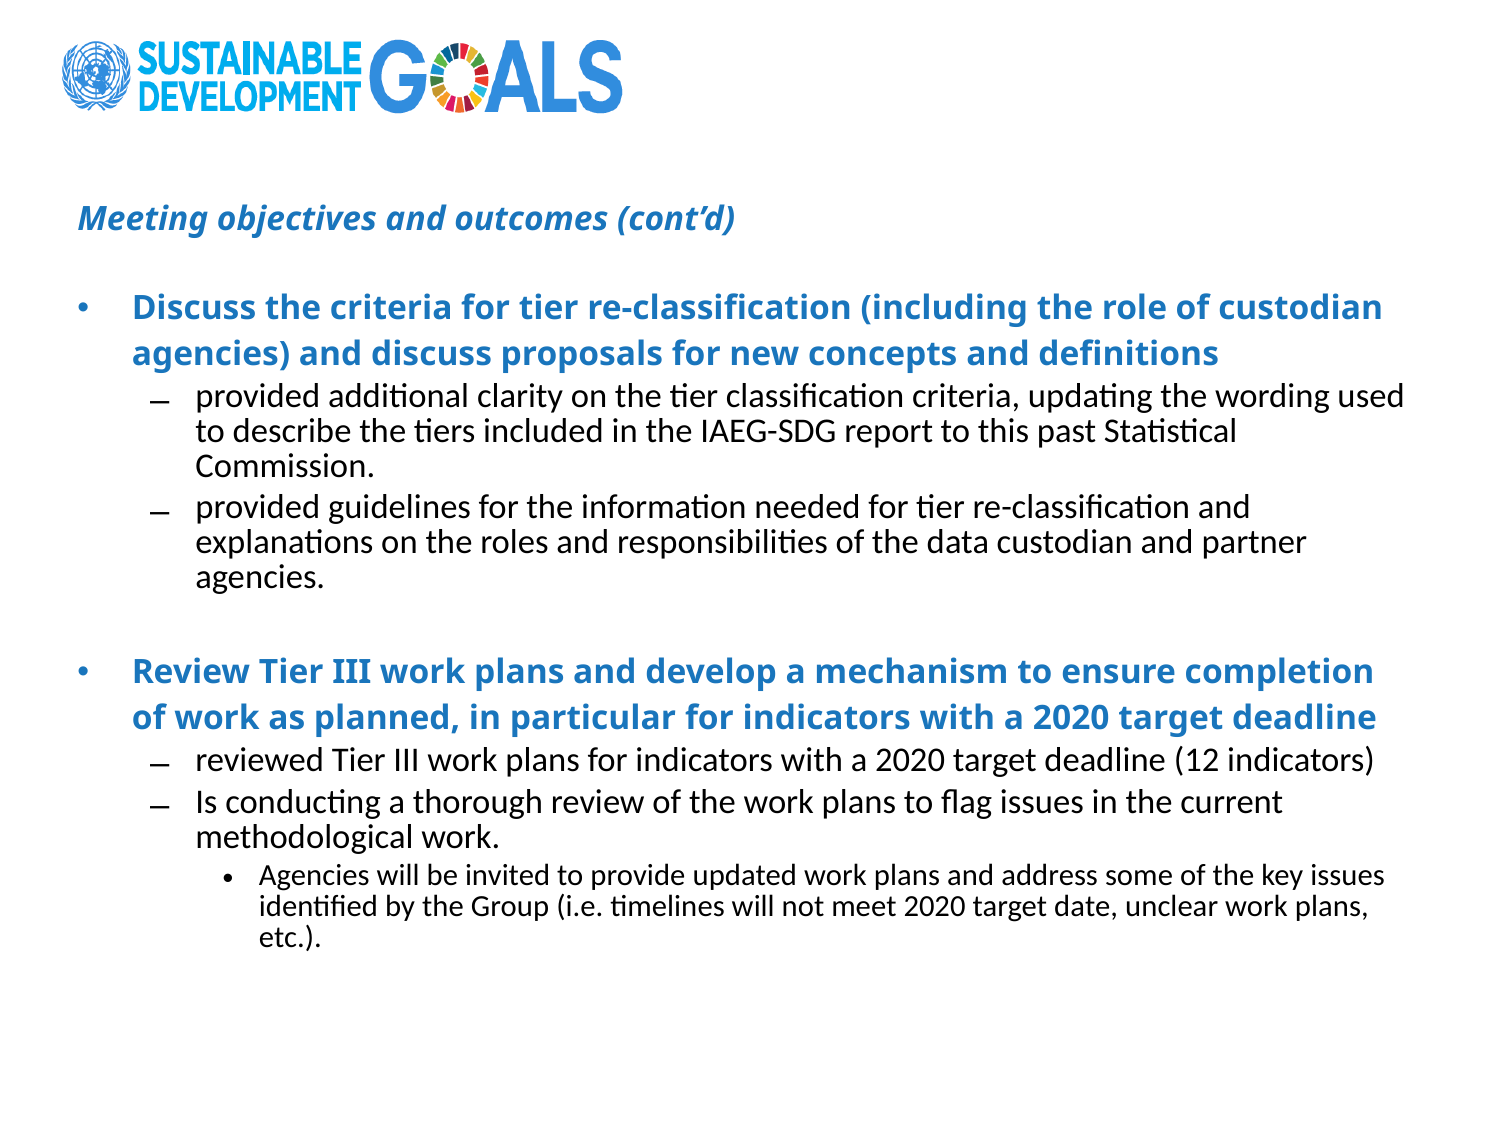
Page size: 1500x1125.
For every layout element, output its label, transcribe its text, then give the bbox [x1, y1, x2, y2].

list Meeting objectives and outcomes (cont’d) Discuss the criteria for tier re-classification (including the role of custodian agencies) and discuss proposals for new concepts and definitions provided additional clarity on the tier classification criteria, updating the wording used to describe the tiers included in the IAEG-SDG report to this past Statistical Commission. provided guidelines for the information needed for tier re-classification and explanations on the roles and responsibilities of the data custodian and partner agencies. Review Tier III work plans and develop a mechanism to ensure completion of work as planned, in particular for indicators with a 2020 target deadline reviewed Tier III work plans for indicators with a 2020 target deadline (12 indicators) Is conducting a thorough review of the work plans to flag issues in the current methodological work. Agencies will be invited to provide updated work plans and address some of the key issues identified by the Group (i.e. timelines will not meet 2020 target date, unclear work plans, etc.). [62, 421, 1421, 1035]
text_box [62, 162, 1463, 421]
picture [49, 4, 638, 141]
